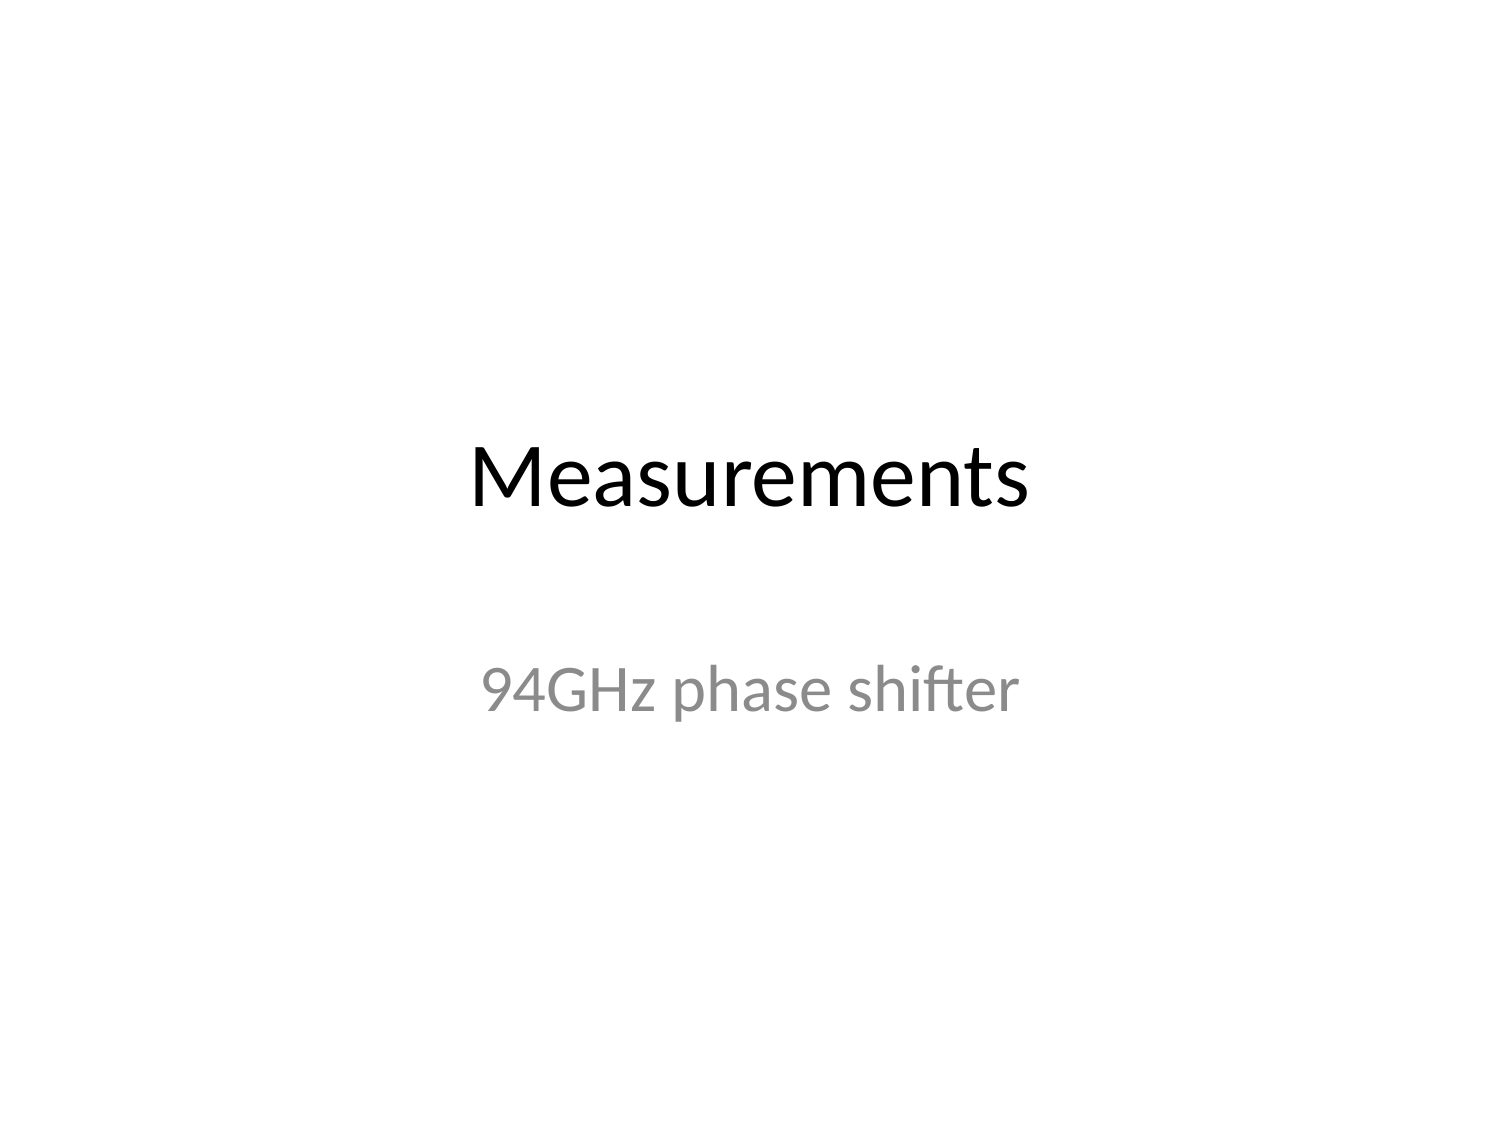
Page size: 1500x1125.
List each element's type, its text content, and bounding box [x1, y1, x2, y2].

title Measurements [112, 349, 1388, 591]
subtitle 94GHz phase shifter [225, 637, 1275, 925]
